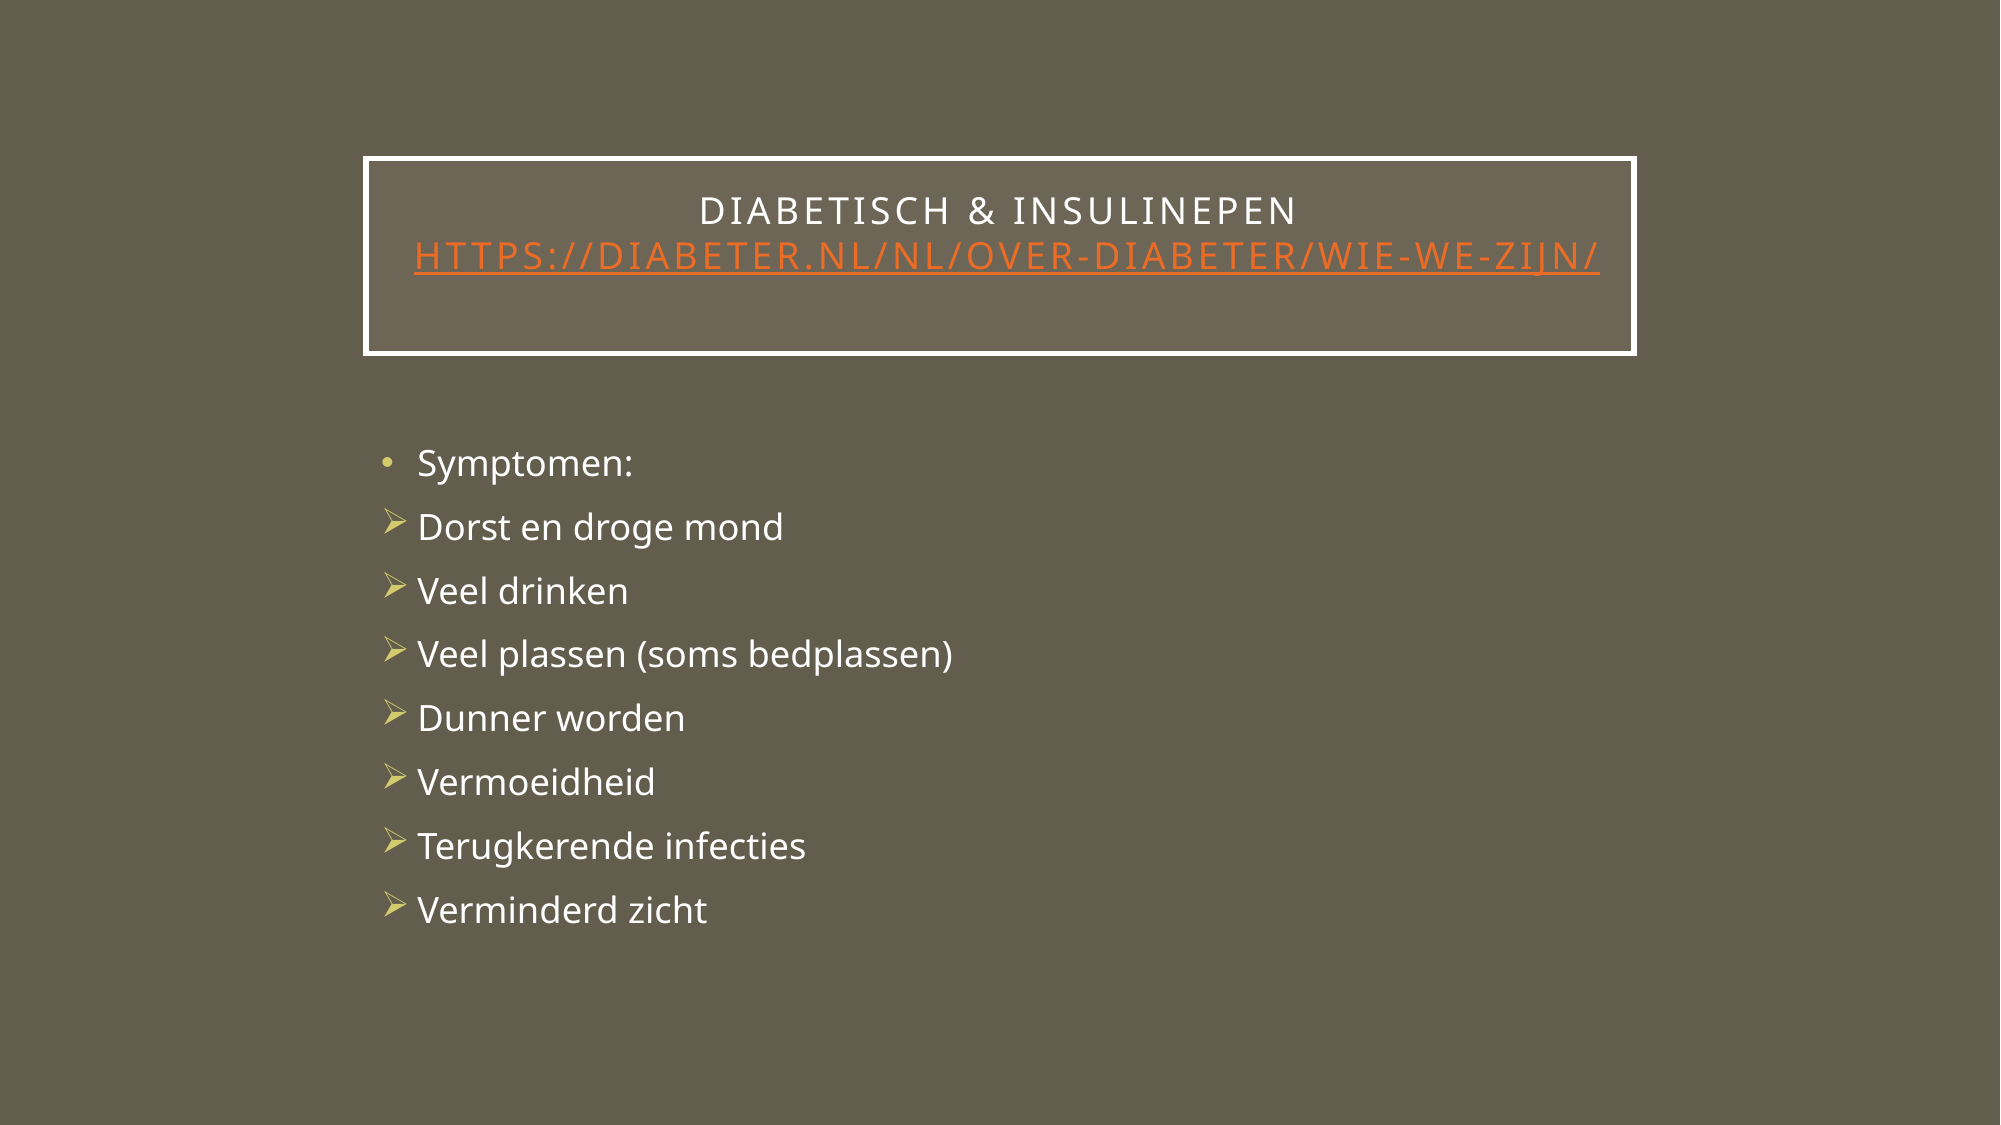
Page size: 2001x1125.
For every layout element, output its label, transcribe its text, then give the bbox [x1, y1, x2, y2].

list Symptomen: Dorst en droge mond Veel drinken Veel plassen (soms bedplassen) Dunner worden Vermoeidheid Terugkerende infecties Verminderd zicht [366, 432, 1634, 942]
title Diabetisch & insulinepen https://diabeter.nl/nl/over-diabeter/wie-we-zijn/ [363, 156, 1637, 356]
